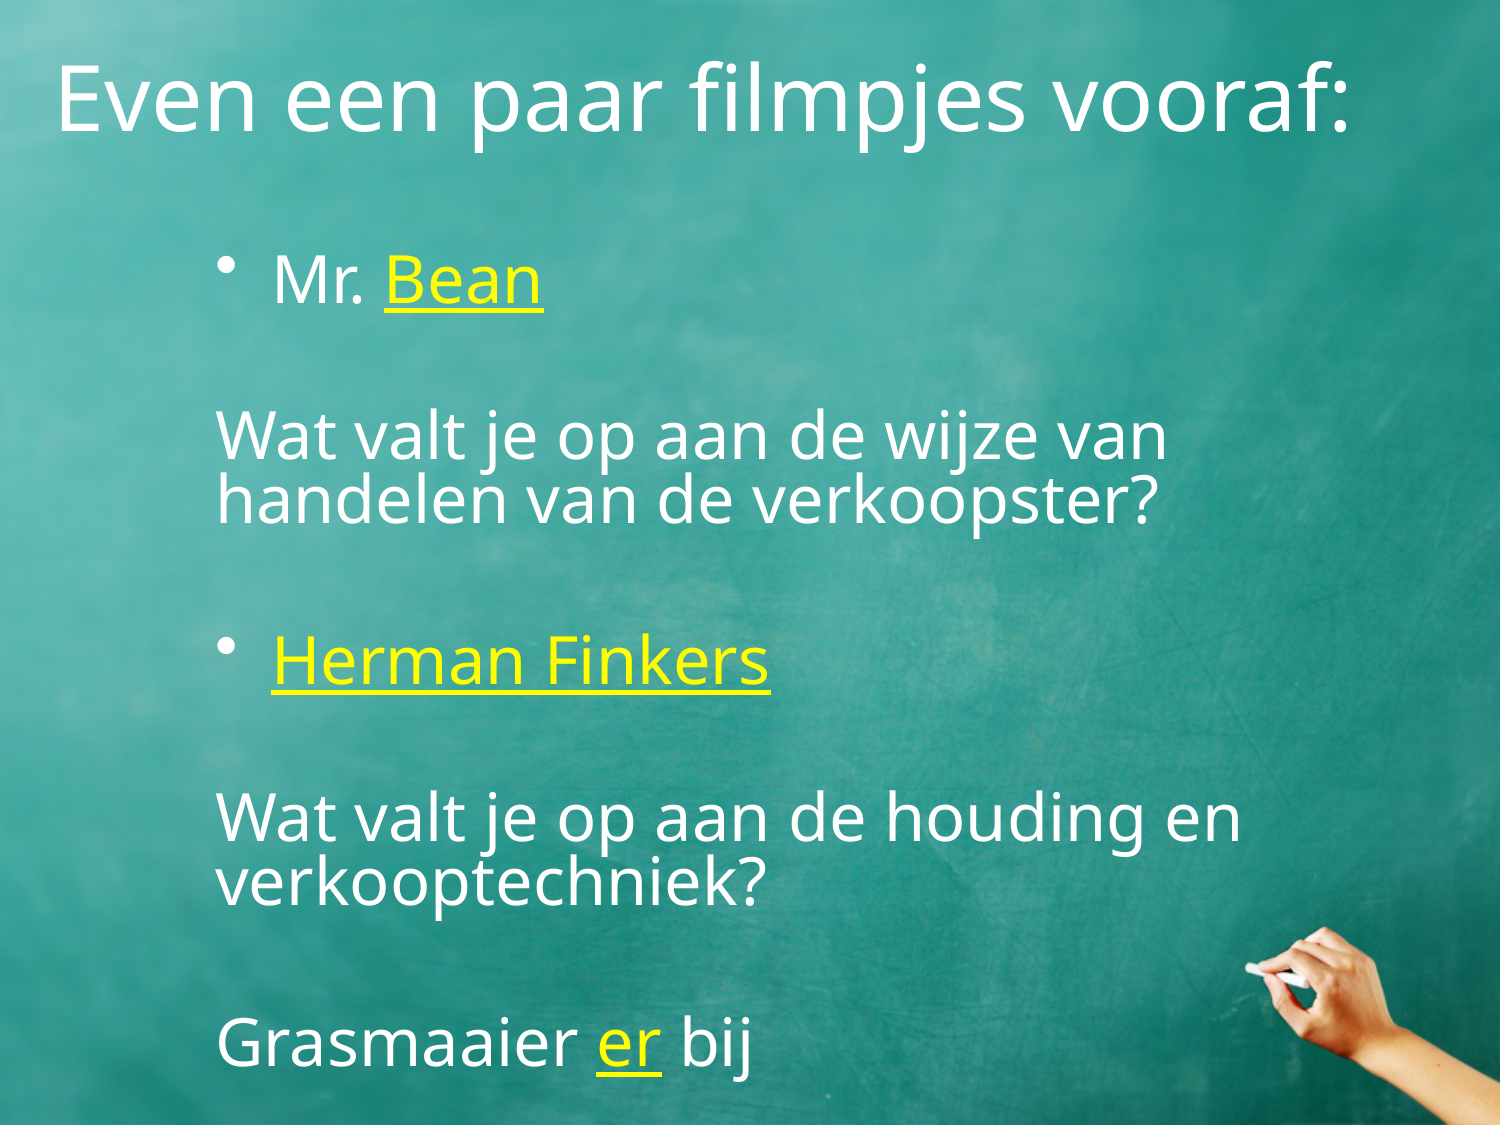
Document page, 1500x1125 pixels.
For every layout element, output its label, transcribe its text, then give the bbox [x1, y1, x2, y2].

list Mr. Bean Wat valt je op aan de wijze van handelen van de verkoopster? Herman Finkers Wat valt je op aan de houding en verkooptechniek? Grasmaaier er bij [200, 237, 1400, 938]
picture [0, 0, 1500, 1125]
title Even een paar filmpjes vooraf: [39, 35, 1471, 154]
